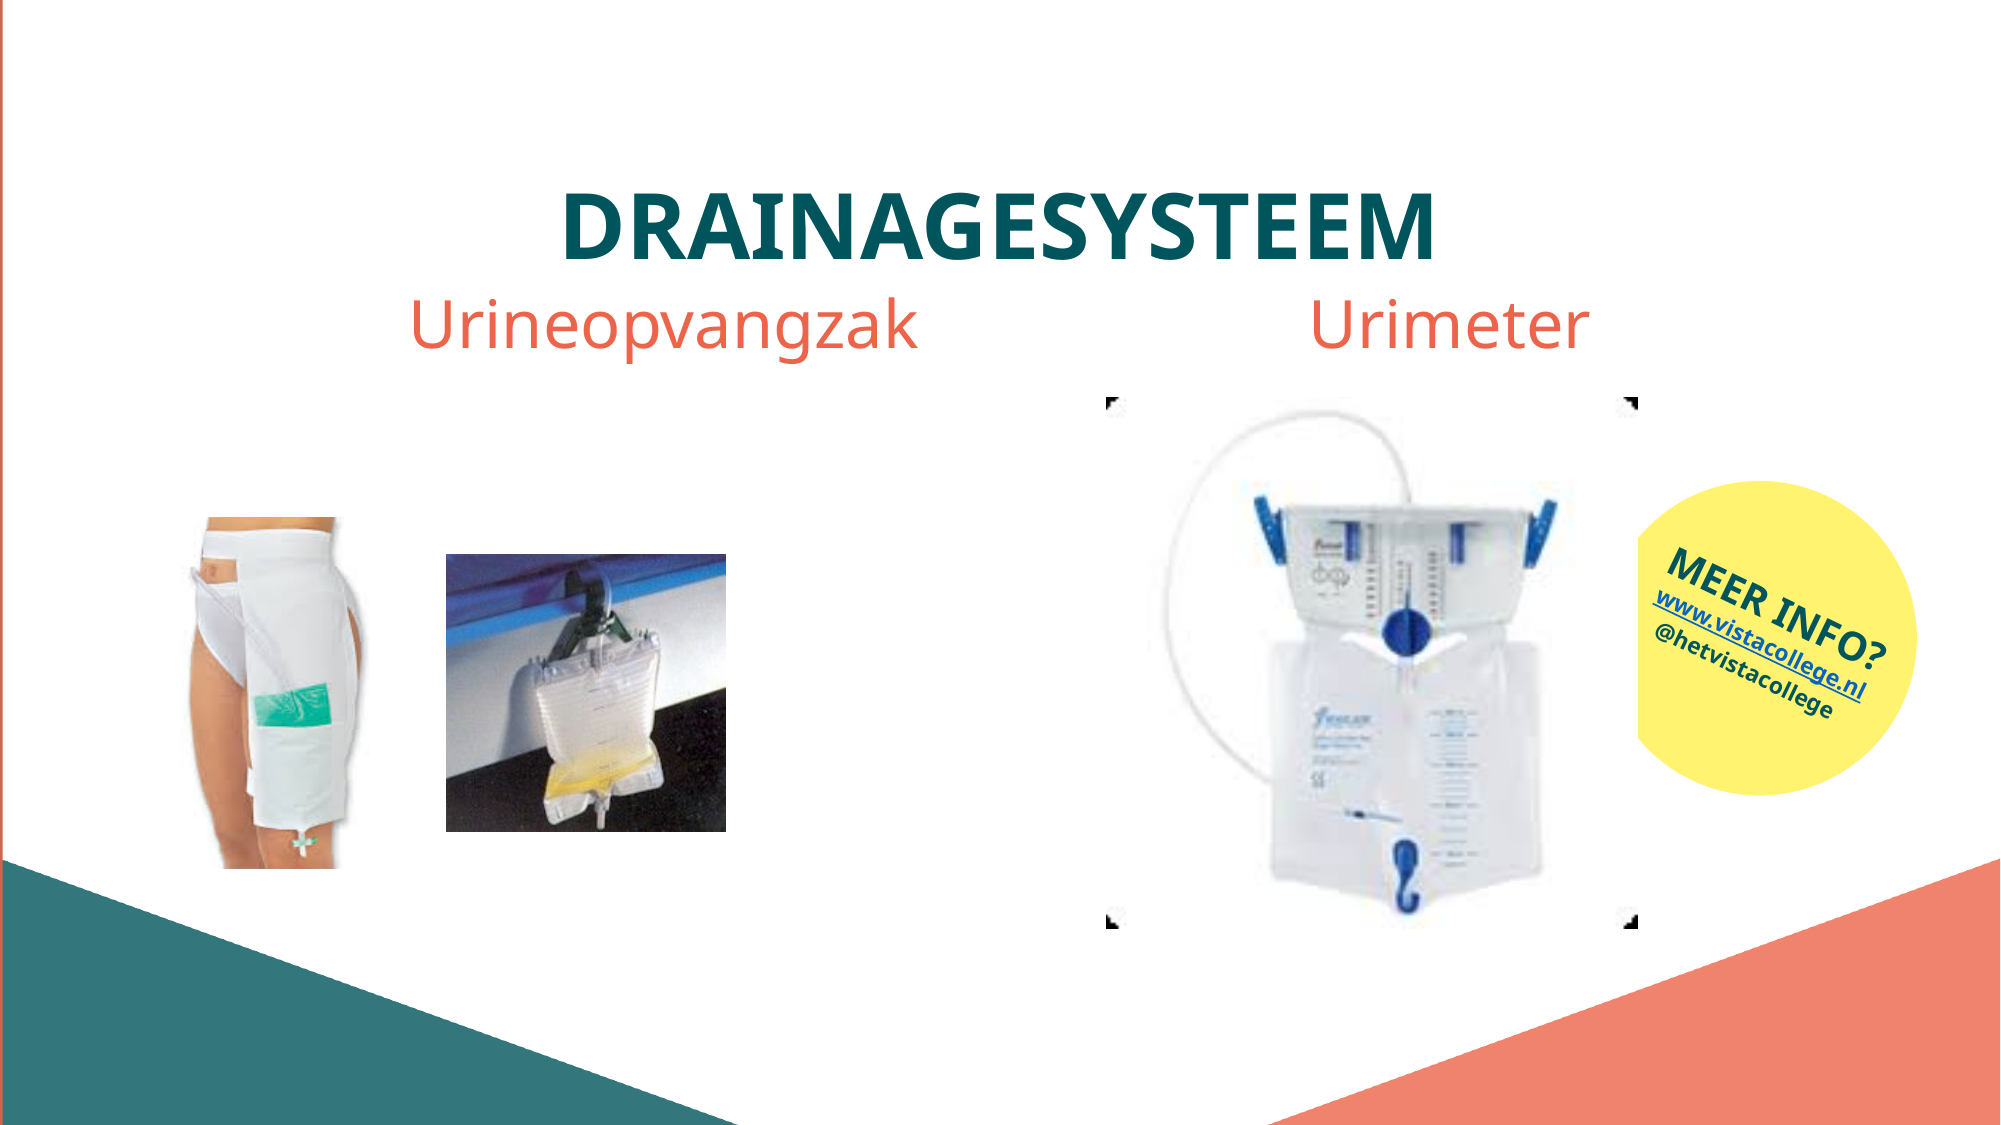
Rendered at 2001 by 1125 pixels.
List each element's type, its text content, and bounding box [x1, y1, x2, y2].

picture [2, 0, 2001, 1125]
title Drainagesysteem [137, 121, 1863, 283]
list Urineopvangzak Urimeter [137, 283, 1863, 586]
